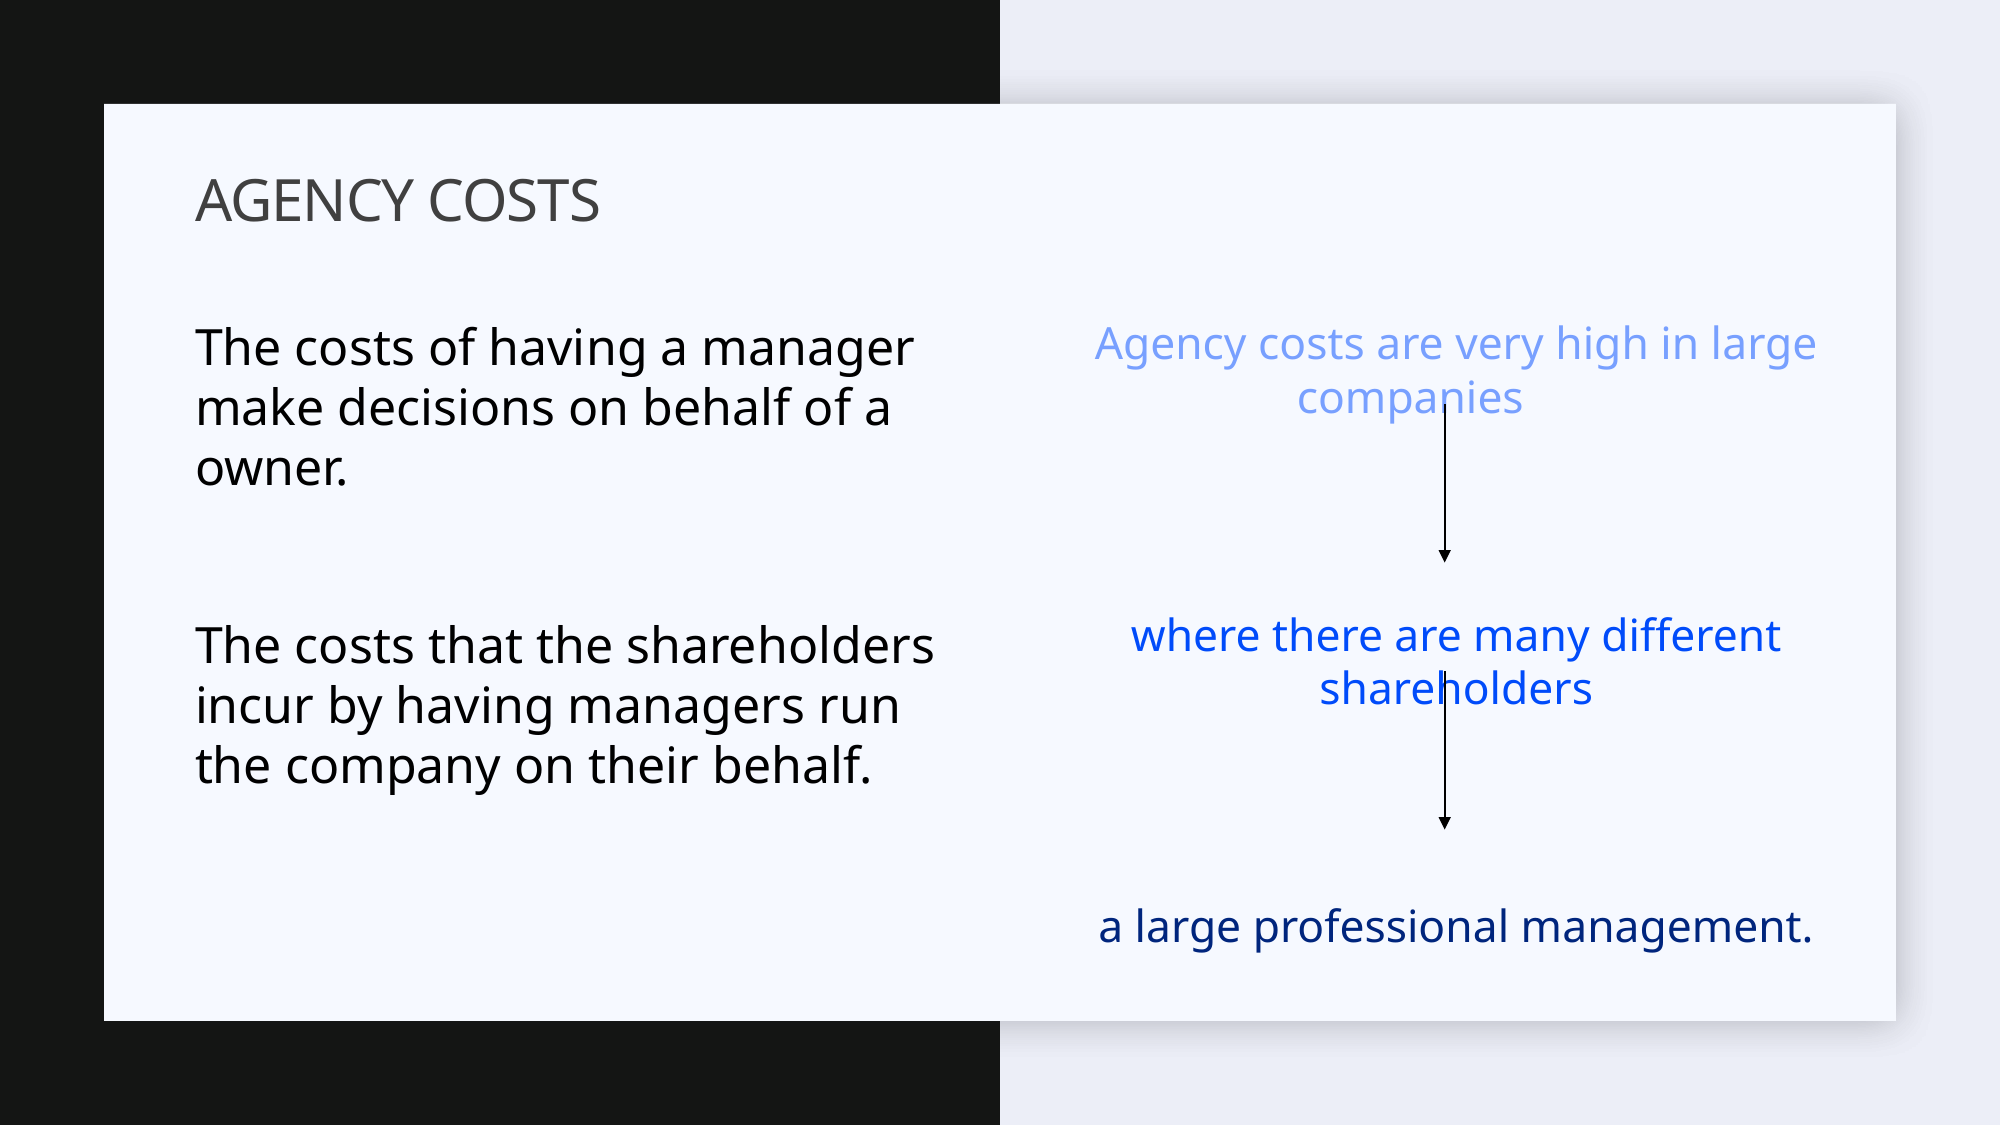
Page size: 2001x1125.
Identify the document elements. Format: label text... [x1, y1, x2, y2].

title Agency costs [180, 154, 1830, 251]
list The costs of having a manager make decisions on behalf of a owner. The costs that the shareholders incur by having managers run the company on their behalf. [180, 307, 942, 963]
list Agency costs are very high in large companies where there are many different shareholders a large professional management. [1068, 307, 1830, 963]
